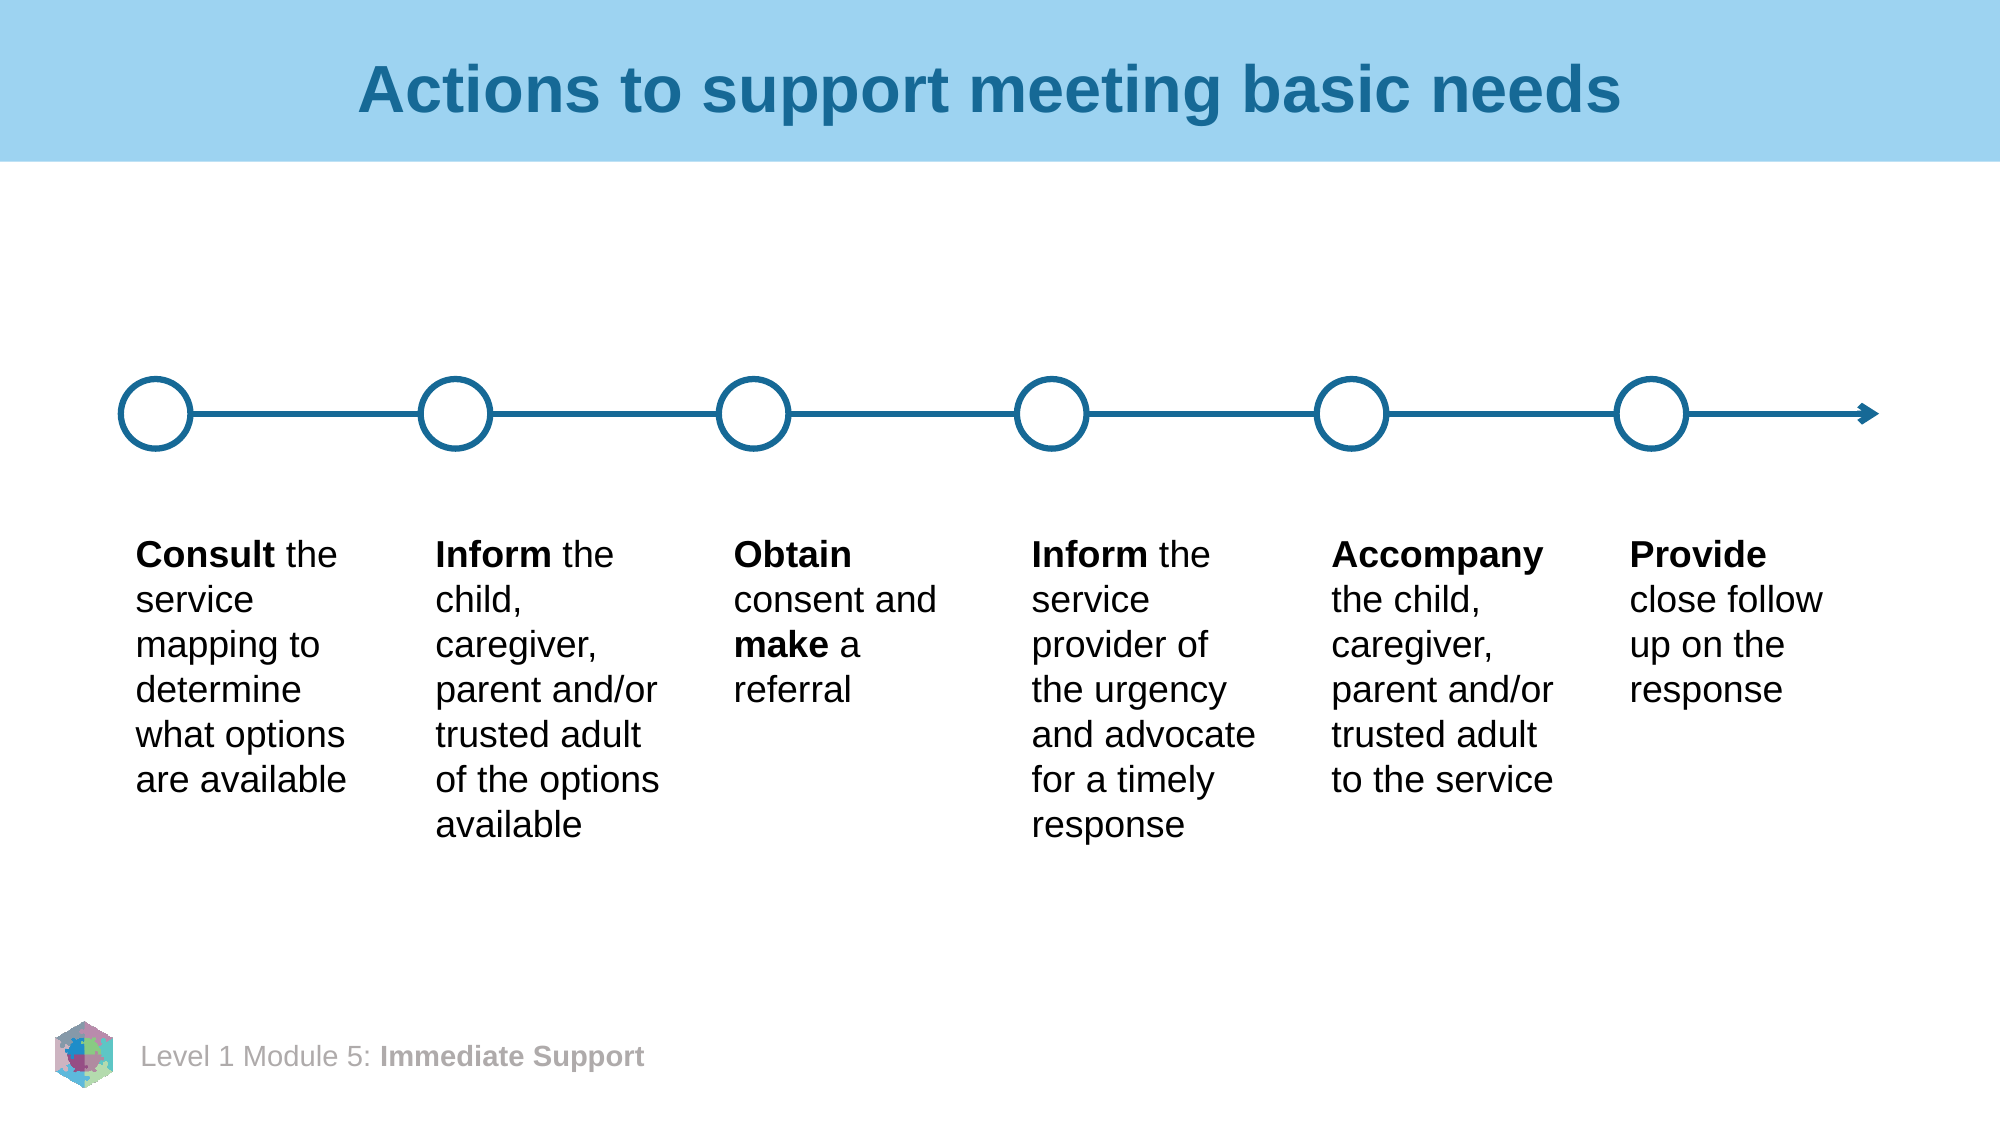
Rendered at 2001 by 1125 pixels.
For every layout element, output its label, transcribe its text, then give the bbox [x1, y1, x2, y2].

title Actions to support meeting basic needs [137, 19, 1863, 163]
text_box [1615, 377, 1688, 413]
text_box [419, 414, 492, 450]
text_box [1615, 414, 1688, 450]
text_box [1015, 377, 1088, 413]
text_box [717, 414, 790, 450]
text_box [717, 377, 790, 413]
text_box [1015, 414, 1088, 450]
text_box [120, 522, 1880, 856]
text_box [1315, 414, 1388, 450]
text_box [119, 377, 192, 450]
picture [55, 1021, 113, 1088]
text_box [1315, 377, 1388, 413]
text_box [419, 377, 492, 413]
